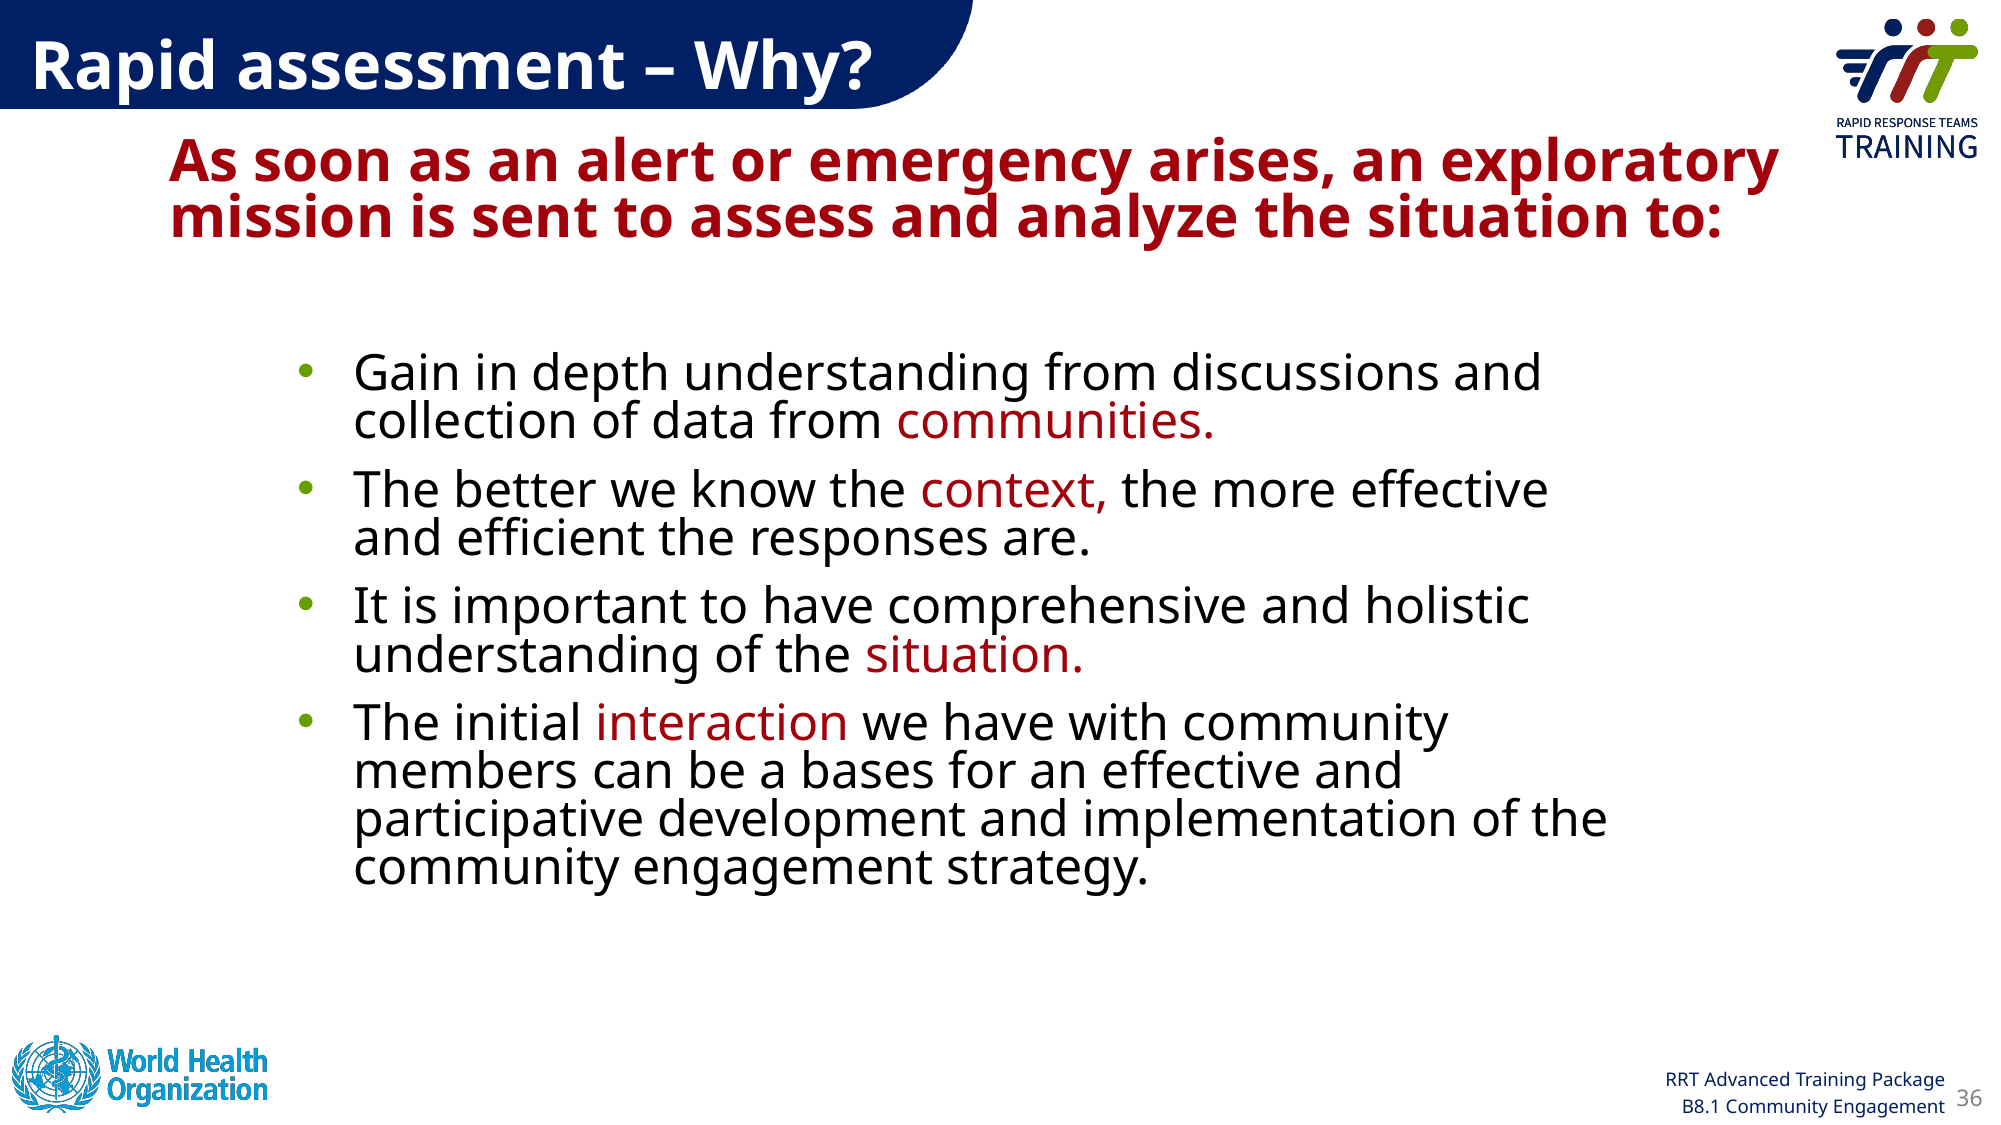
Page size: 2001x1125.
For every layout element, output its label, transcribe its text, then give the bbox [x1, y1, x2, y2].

text_box As soon as an alert or emergency arises, an exploratory mission is sent to assess and analyze the situation to: [161, 128, 1839, 256]
picture [34, 1054, 43, 1078]
list Gain in depth understanding from discussions and collection of data from communities. The better we know the context, the more effective and efficient the responses are. It is important to have comprehensive and holistic understanding of the situation. The initial interaction we have with community members can be a bases for an effective and participative development and implementation of the community engagement strategy. [289, 344, 1639, 932]
picture [30, 1083, 37, 1091]
picture [1835, 19, 1978, 167]
picture [0, 0, 974, 109]
picture [46, 1056, 54, 1062]
picture [36, 1088, 78, 1105]
picture [12, 1083, 48, 1113]
picture [40, 1062, 47, 1070]
text_box Rapid assessment – Why? [22, 15, 1490, 122]
picture [22, 1062, 26, 1077]
picture [50, 1108, 62, 1113]
picture [24, 1054, 36, 1087]
picture [59, 1035, 267, 1113]
picture [12, 1035, 54, 1068]
picture [71, 1053, 90, 1091]
